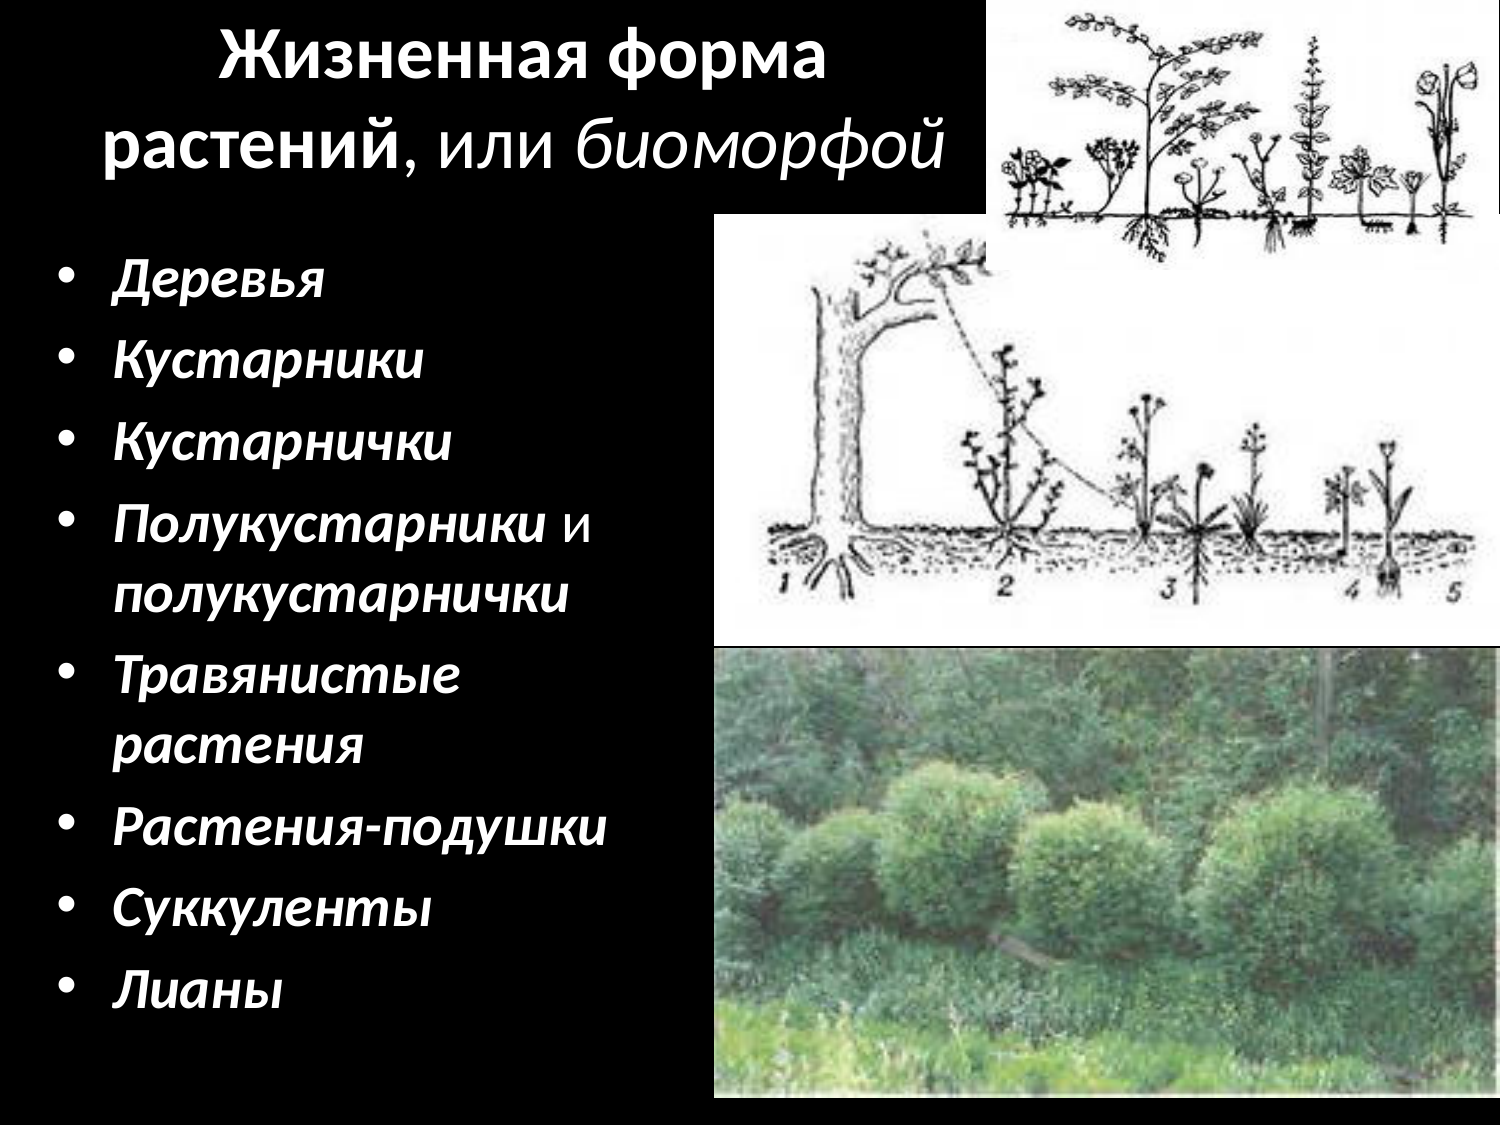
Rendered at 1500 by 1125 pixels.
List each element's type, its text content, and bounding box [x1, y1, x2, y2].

title Жизненная форма растений, или биоморфой [75, 45, 975, 231]
picture [714, 0, 1500, 646]
list Деревья Кустарники Кустарнички Полукустарники и полукустарнички Травянистые растения Растения-подушки Суккуленты Лианы [41, 231, 709, 1059]
picture [714, 648, 1500, 1098]
